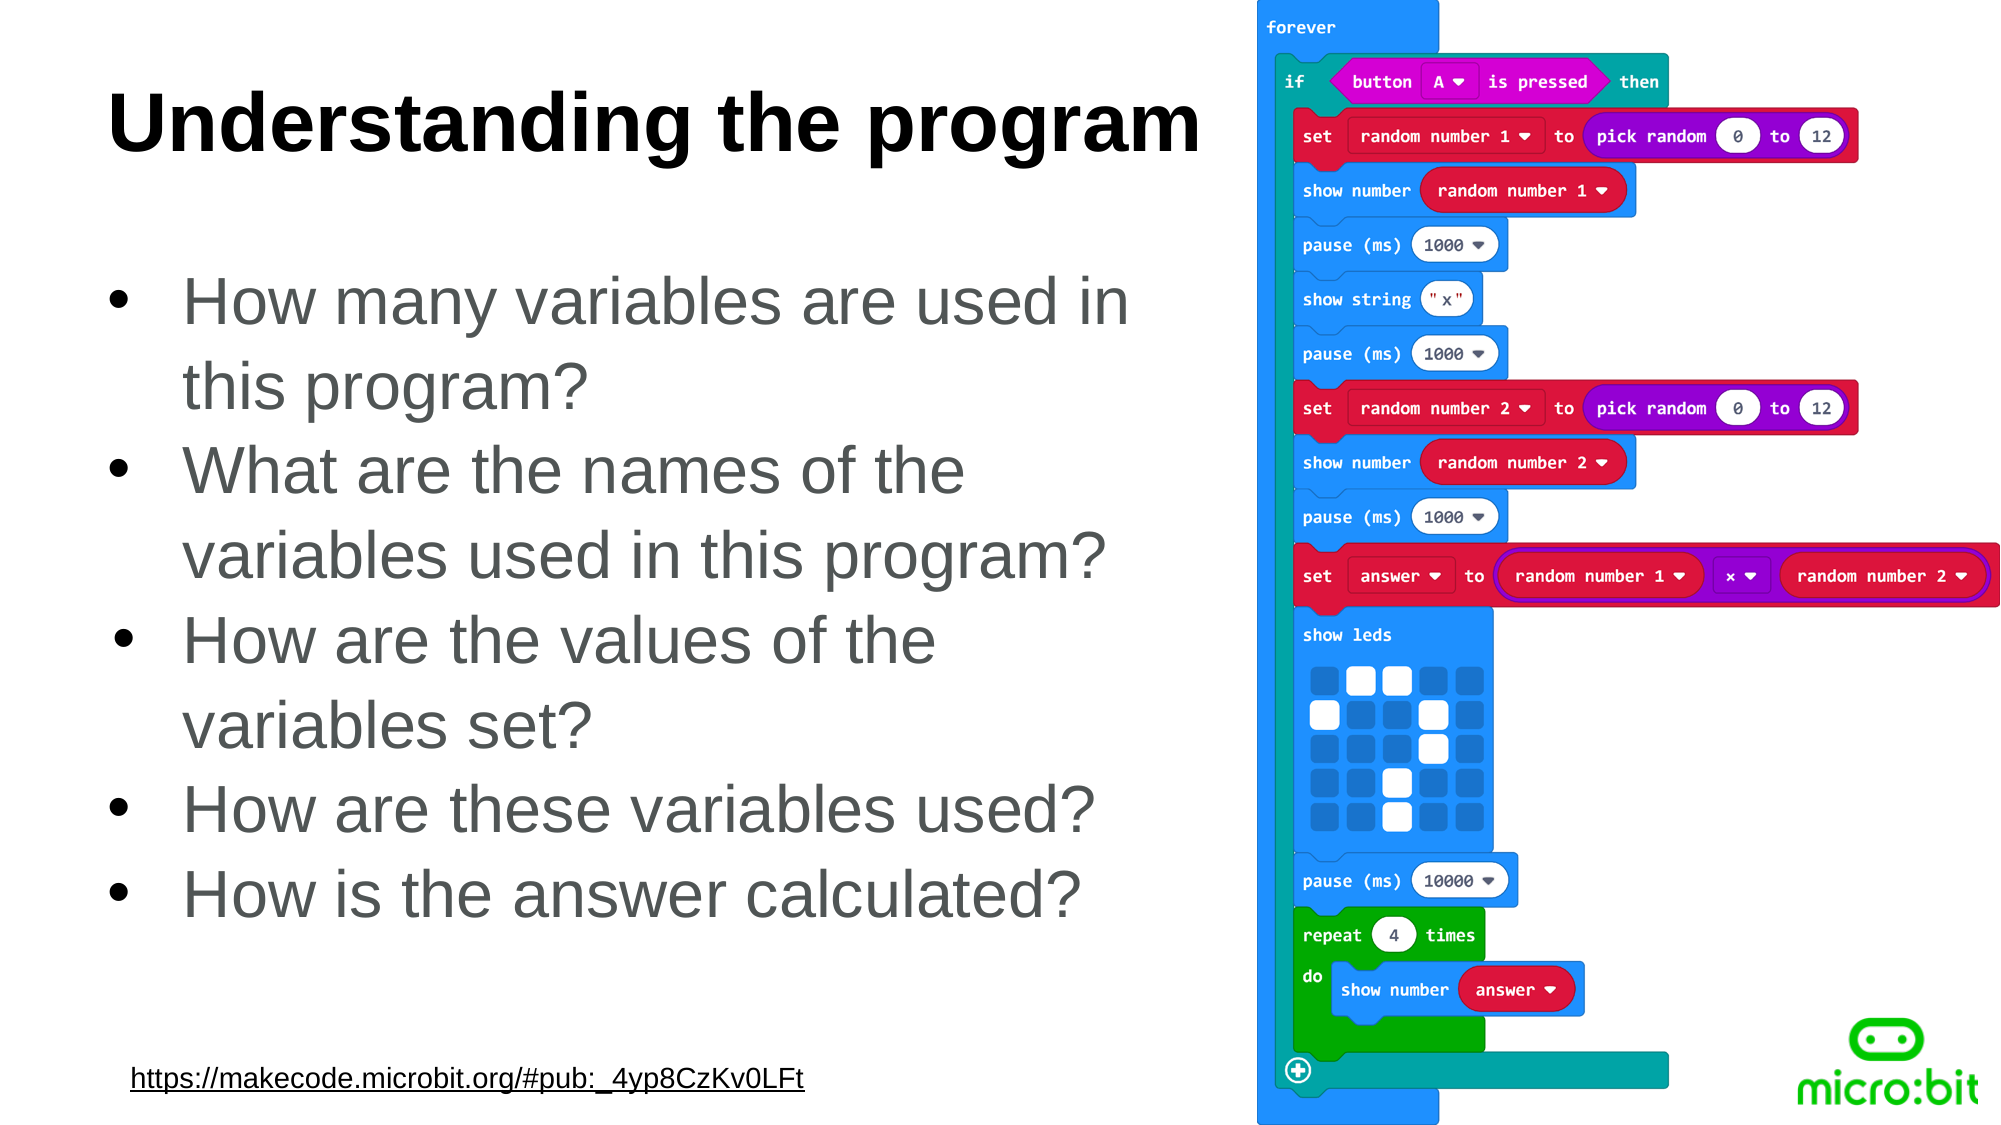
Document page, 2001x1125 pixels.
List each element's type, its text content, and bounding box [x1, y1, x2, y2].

picture [1257, 0, 2000, 1125]
text_box https://makecode.microbit.org/#pub:_4yp8CzKv0LFt [115, 1051, 829, 1102]
text_box Understanding the program How many variables are used in this program? What are the names of the variables used in this program? How are the values of the variables set? How are these variables used? How is the answer calculated? [92, 54, 1229, 878]
